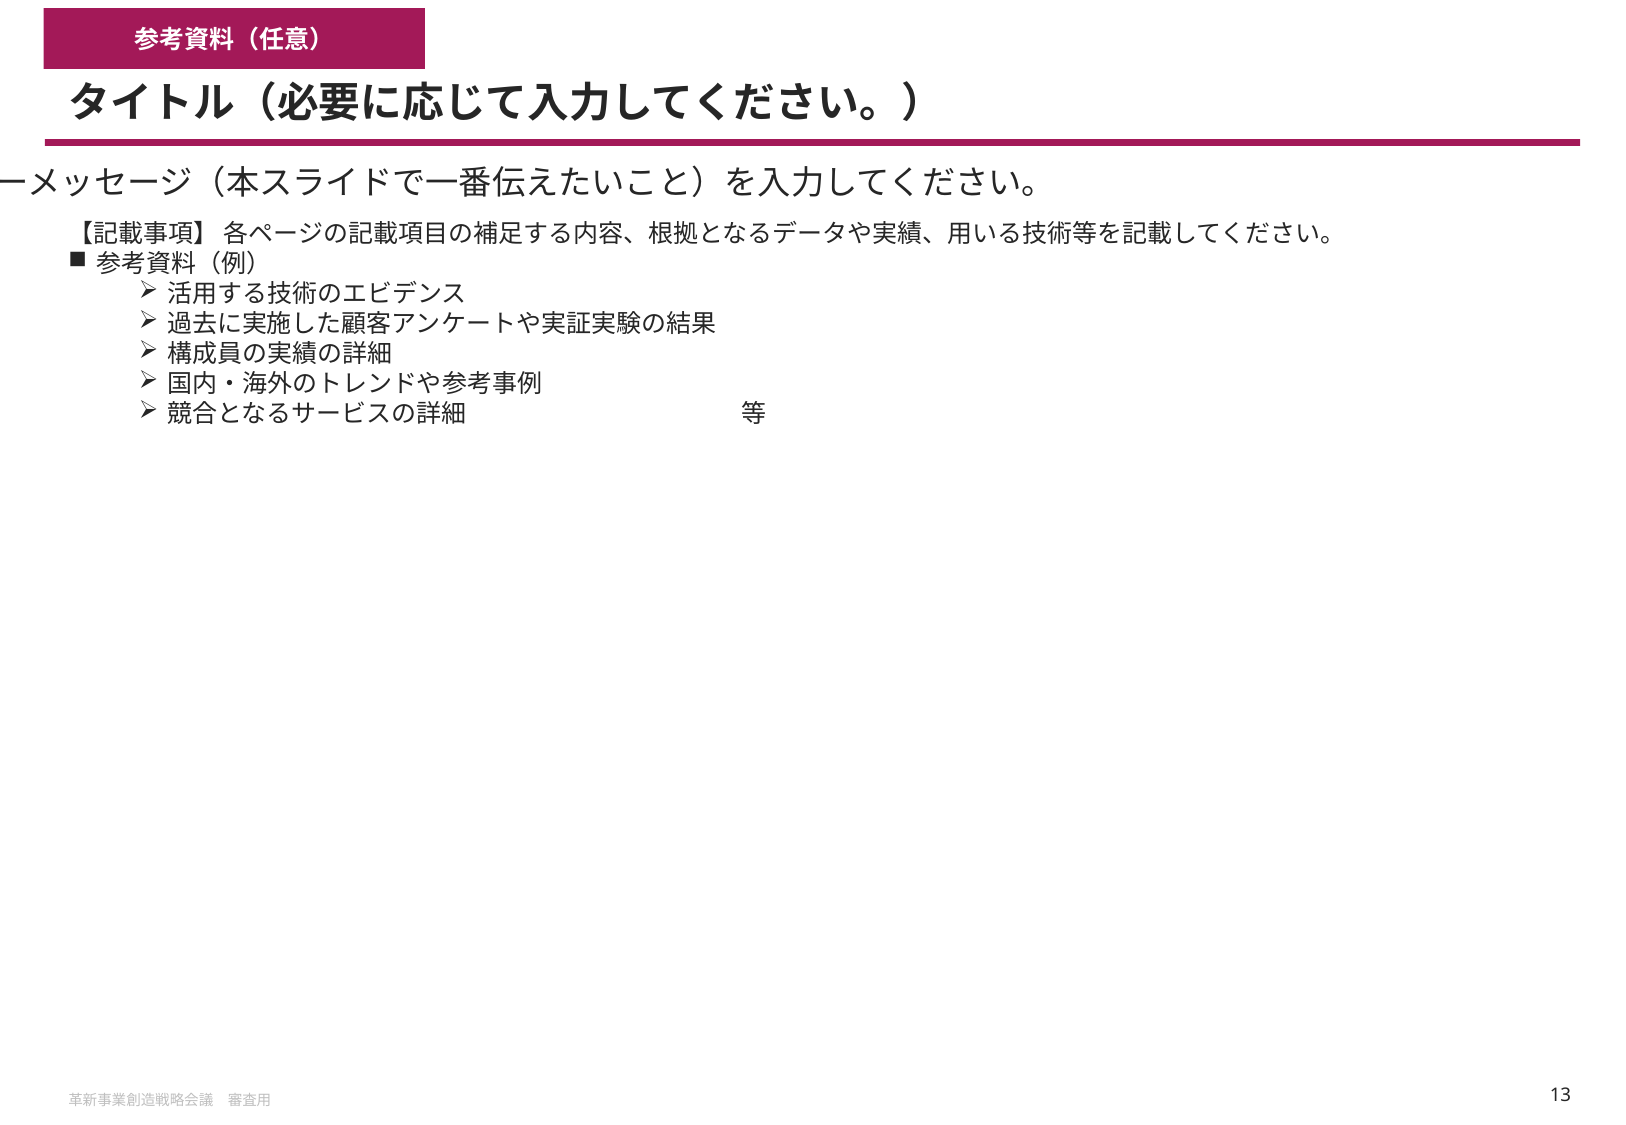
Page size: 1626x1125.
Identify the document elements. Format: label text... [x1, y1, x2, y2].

text_box 【記載事項】 各ページの記載項目の補足する内容、根拠となるデータや実績、用いる技術等を記載してください。 参考資料（例） 活用する技術のエビデンス 過去に実施した顧客アンケートや実証実験の結果 構成員の実績の詳細 国内・海外のトレンドや参考事例 競合となるサービスの詳細 等 [68, 217, 1606, 458]
text_box キーメッセージ（本スライドで一番伝えたいこと）を入力してください。 [0, 161, 1056, 202]
text_box 参考資料（任意） [43, 8, 425, 69]
footer 革新事業創造戦略会議 審査用 [68, 1080, 736, 1109]
title タイトル（必要に応じて入力してください。） [68, 70, 1557, 131]
